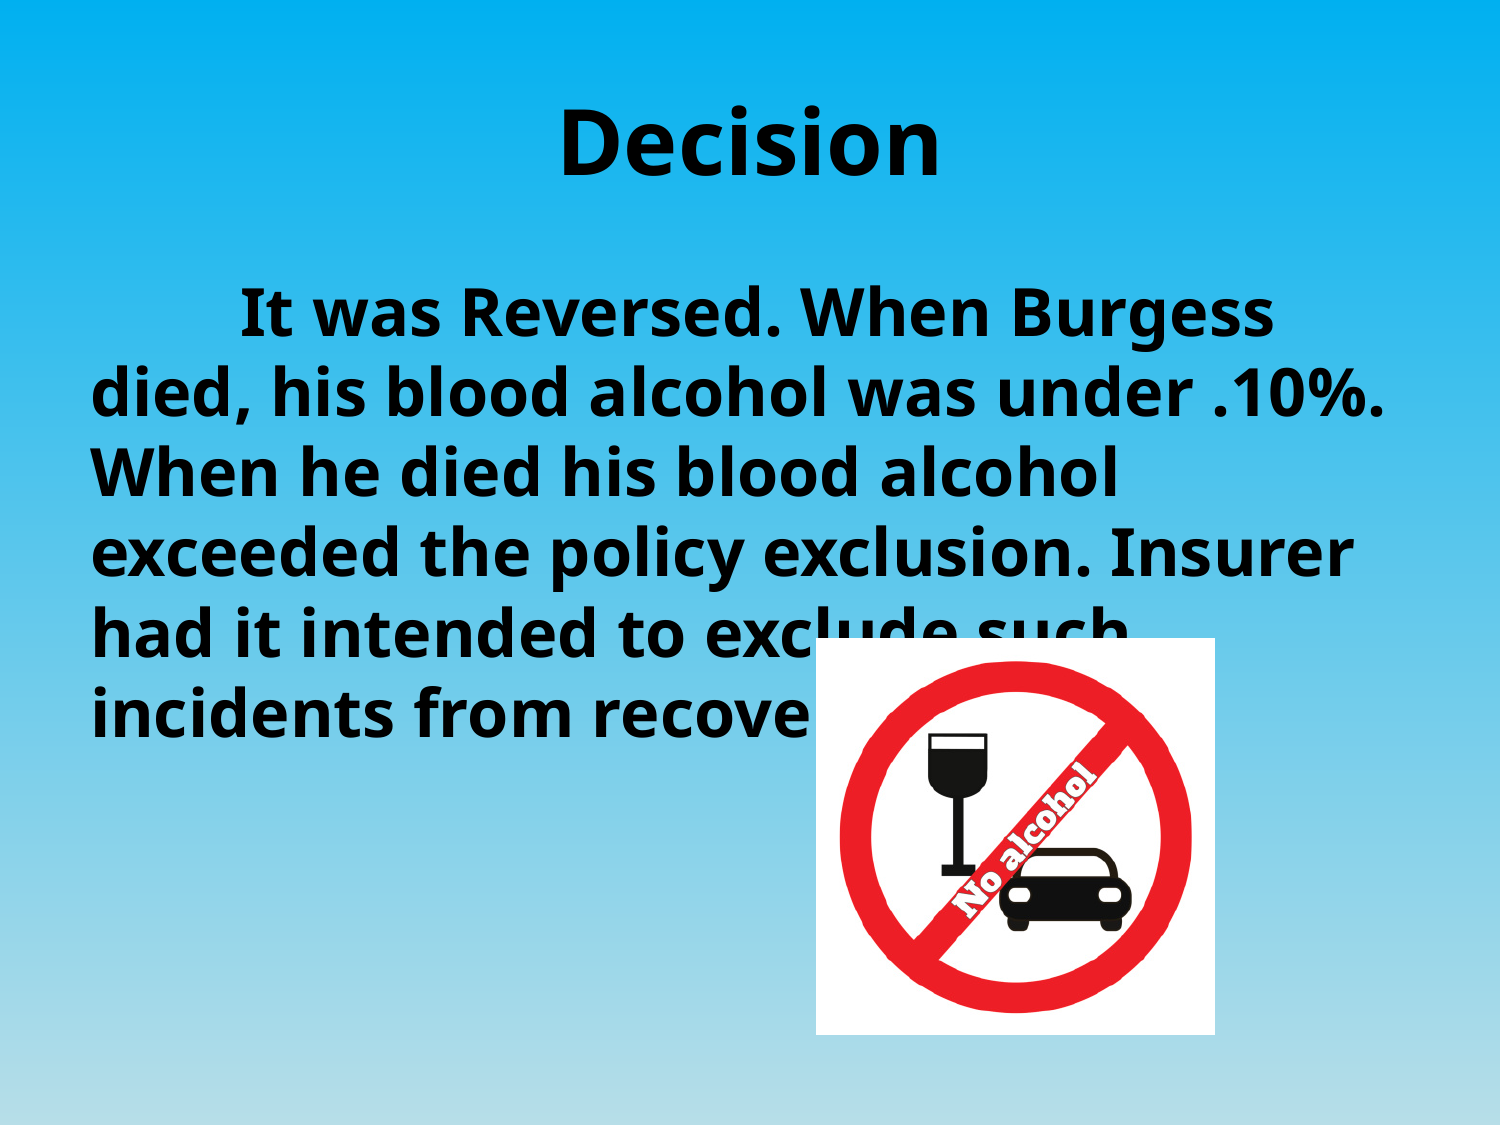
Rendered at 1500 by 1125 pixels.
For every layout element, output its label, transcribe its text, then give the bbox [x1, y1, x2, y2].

title Decision [75, 45, 1425, 233]
picture [815, 638, 1215, 1035]
list It was Reversed. When Burgess died, his blood alcohol was under .10%. When he died his blood alcohol exceeded the policy exclusion. Insurer had it intended to exclude such incidents from recovery. [75, 262, 1425, 1005]
